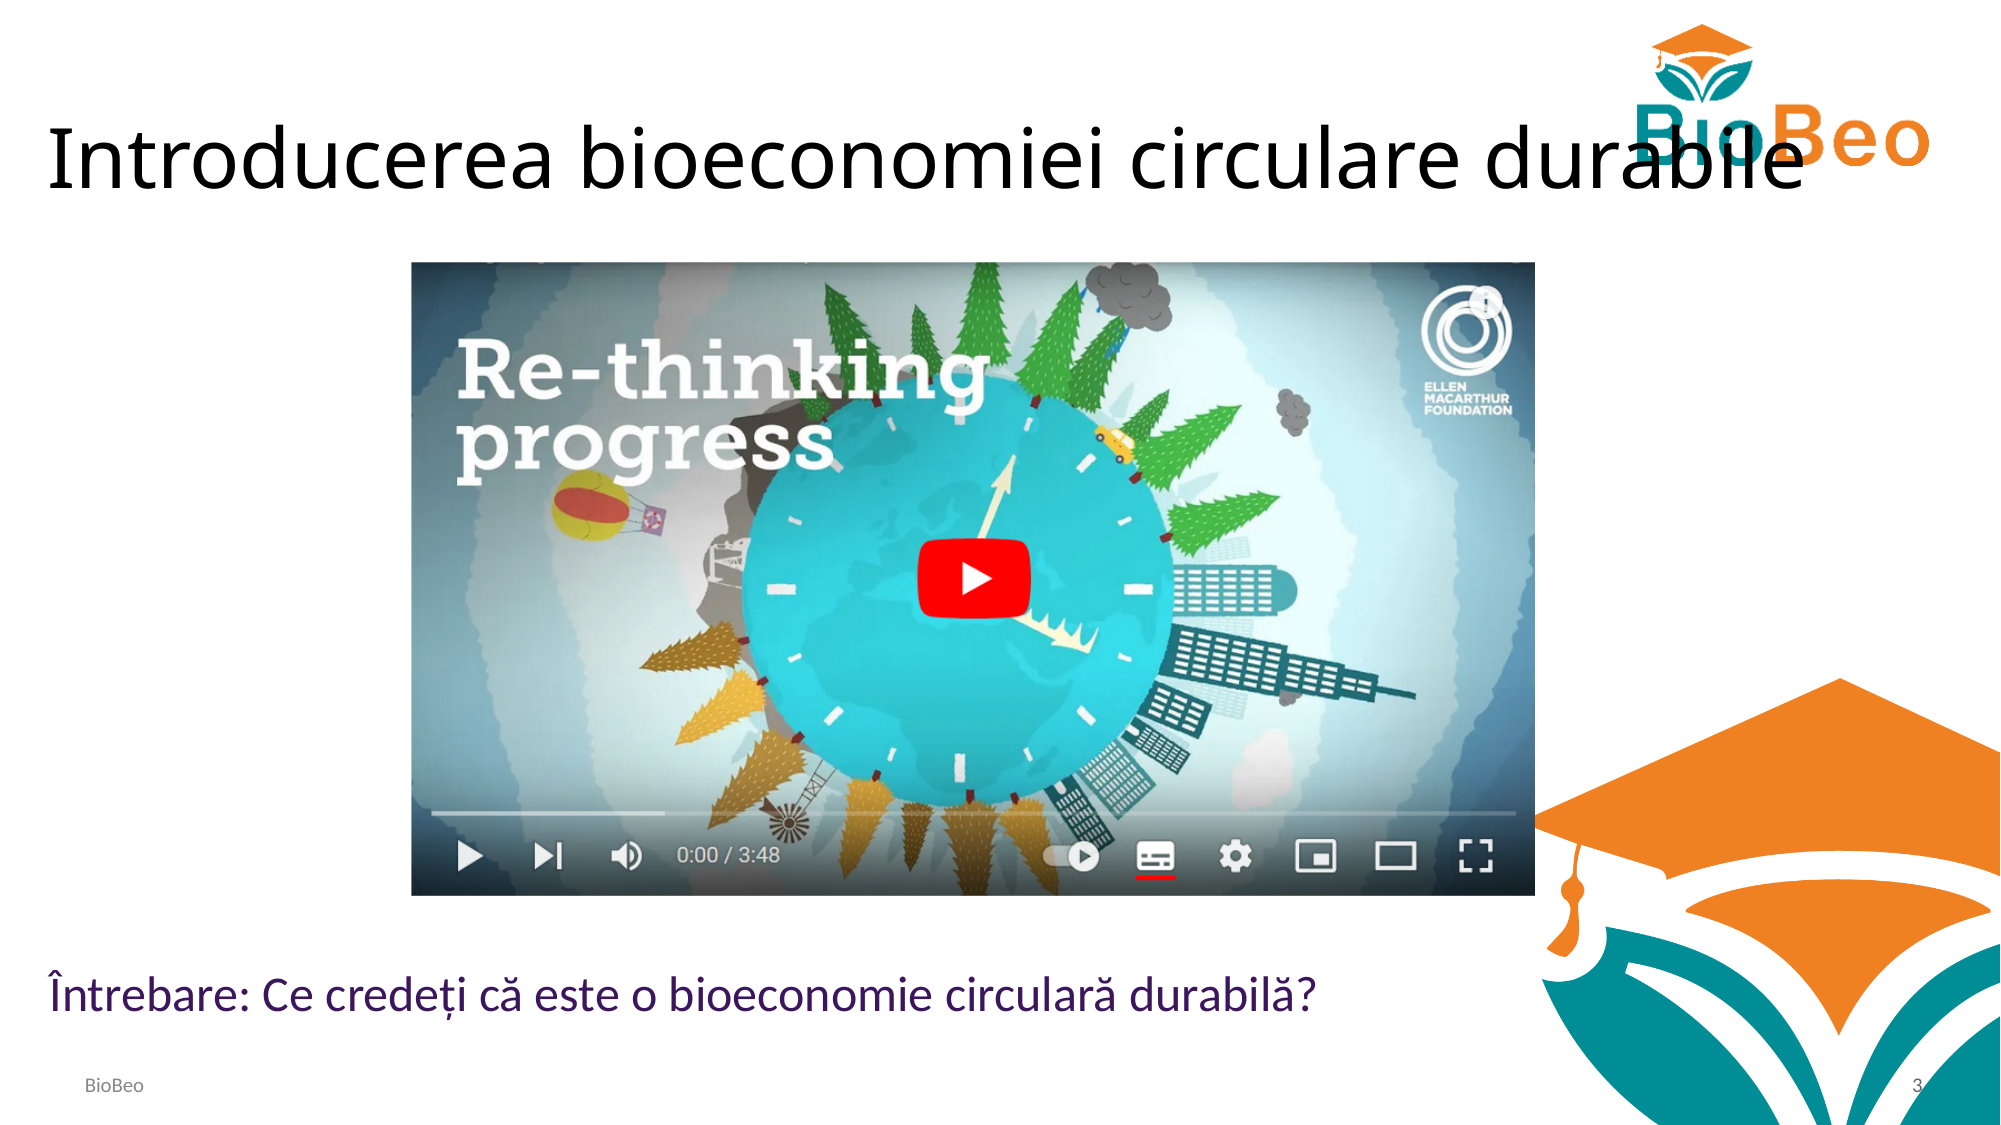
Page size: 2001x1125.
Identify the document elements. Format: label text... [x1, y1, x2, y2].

picture [407, 259, 2000, 1125]
title Introducerea bioeconomiei circulare durabile [39, 86, 1901, 236]
picture [1635, 22, 1931, 168]
list Întrebare: Ce credeți că este o bioeconomie circulară durabilă? [39, 953, 1903, 1038]
slide_number 3 [1901, 1062, 1931, 1106]
text_box BioBeo [77, 1063, 1798, 1104]
